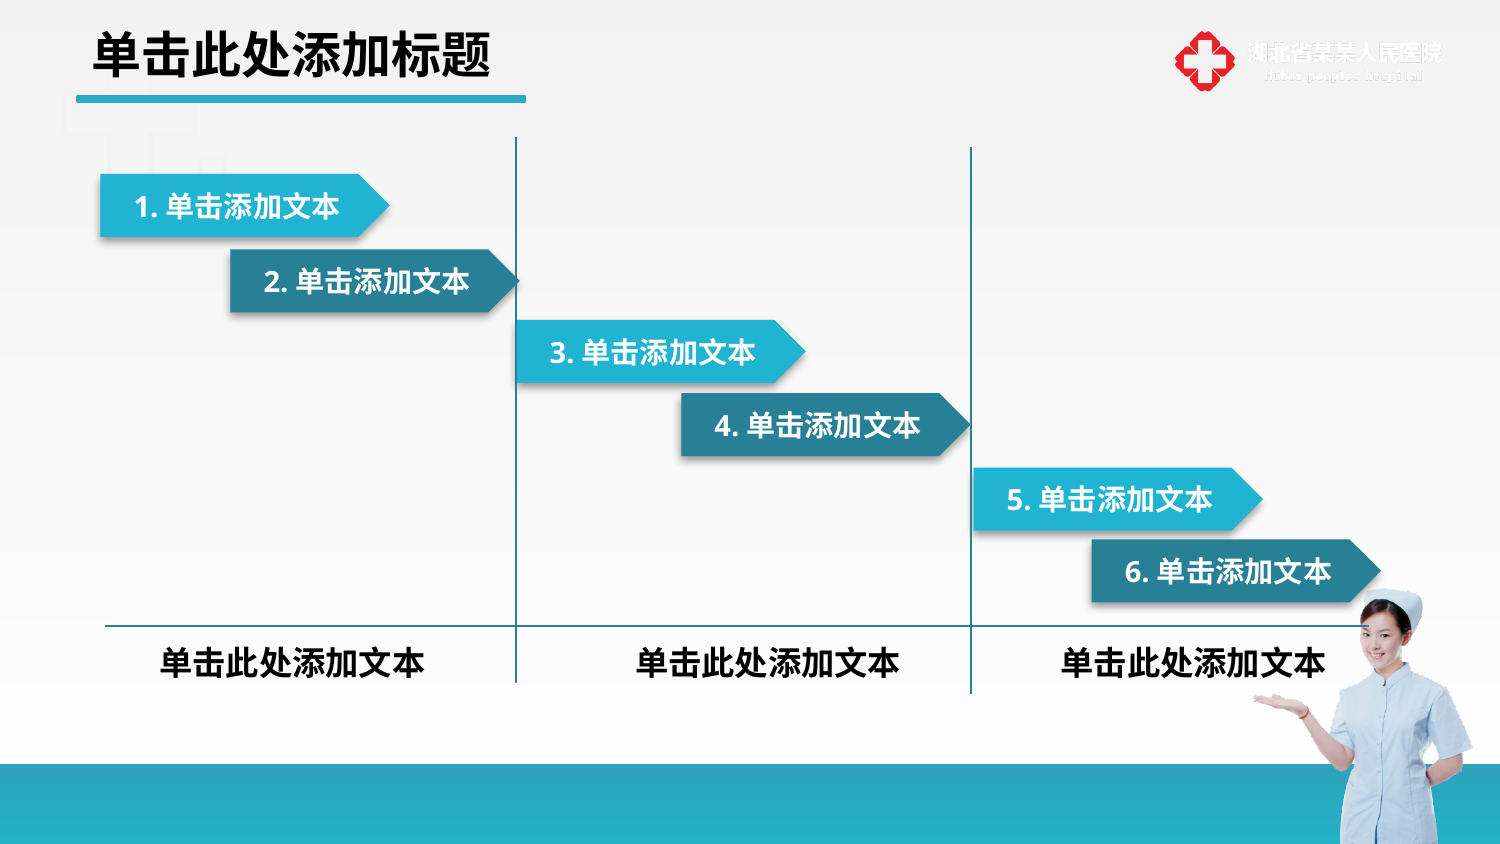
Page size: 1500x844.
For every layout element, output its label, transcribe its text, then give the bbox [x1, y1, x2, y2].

text_box 单击此处添加文本 [1041, 634, 1346, 690]
picture [1227, 563, 1500, 844]
picture [1175, 31, 1459, 92]
text_box 3.单击添加文本 [521, 317, 808, 385]
text_box 单击此处添加文本 [616, 634, 921, 690]
title 单击此处添加标题 [76, 15, 774, 92]
text_box 6.单击添加文本 [1089, 537, 1384, 605]
text_box 4.单击添加文本 [679, 391, 966, 459]
text_box 5.单击添加文本 [975, 465, 1266, 533]
text_box 2.单击添加文本 [228, 247, 511, 315]
text_box 单击此处添加文本 [140, 634, 445, 690]
text_box 1.单击添加文本 [98, 171, 392, 239]
